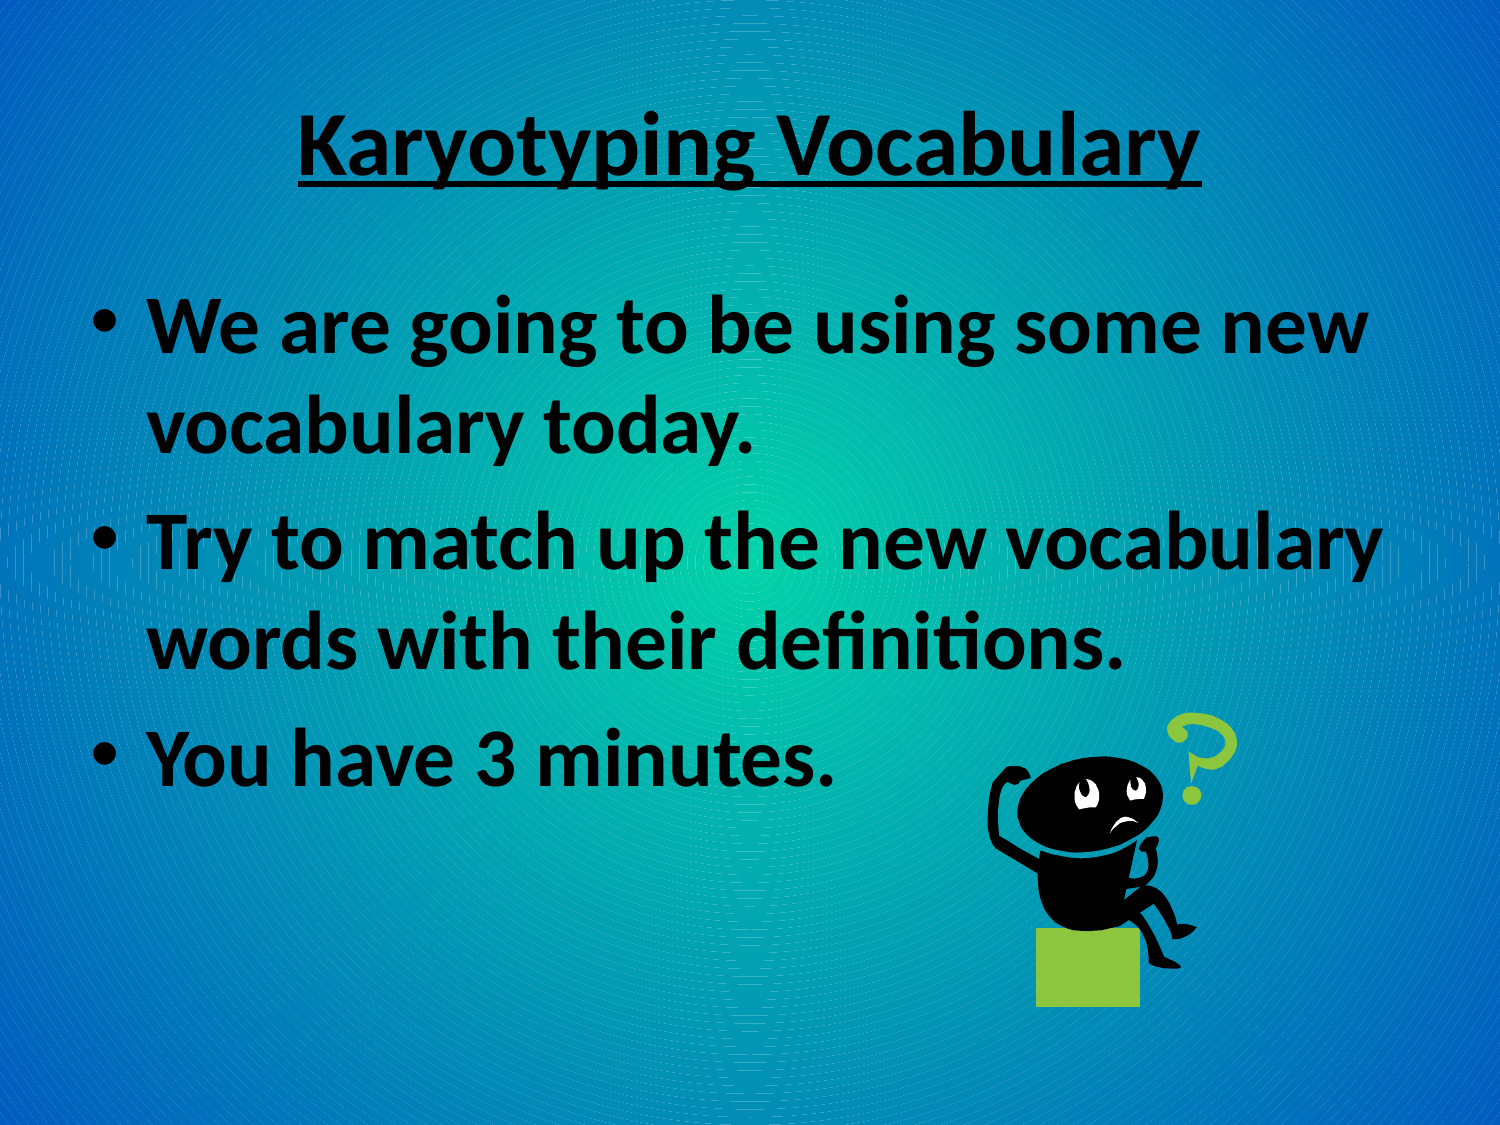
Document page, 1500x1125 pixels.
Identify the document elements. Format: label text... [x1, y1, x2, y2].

title Karyotyping Vocabulary [75, 45, 1425, 233]
list We are going to be using some new vocabulary today. Try to match up the new vocabulary words with their definitions. You have 3 minutes. [75, 262, 1425, 1005]
picture [987, 712, 1236, 1006]
